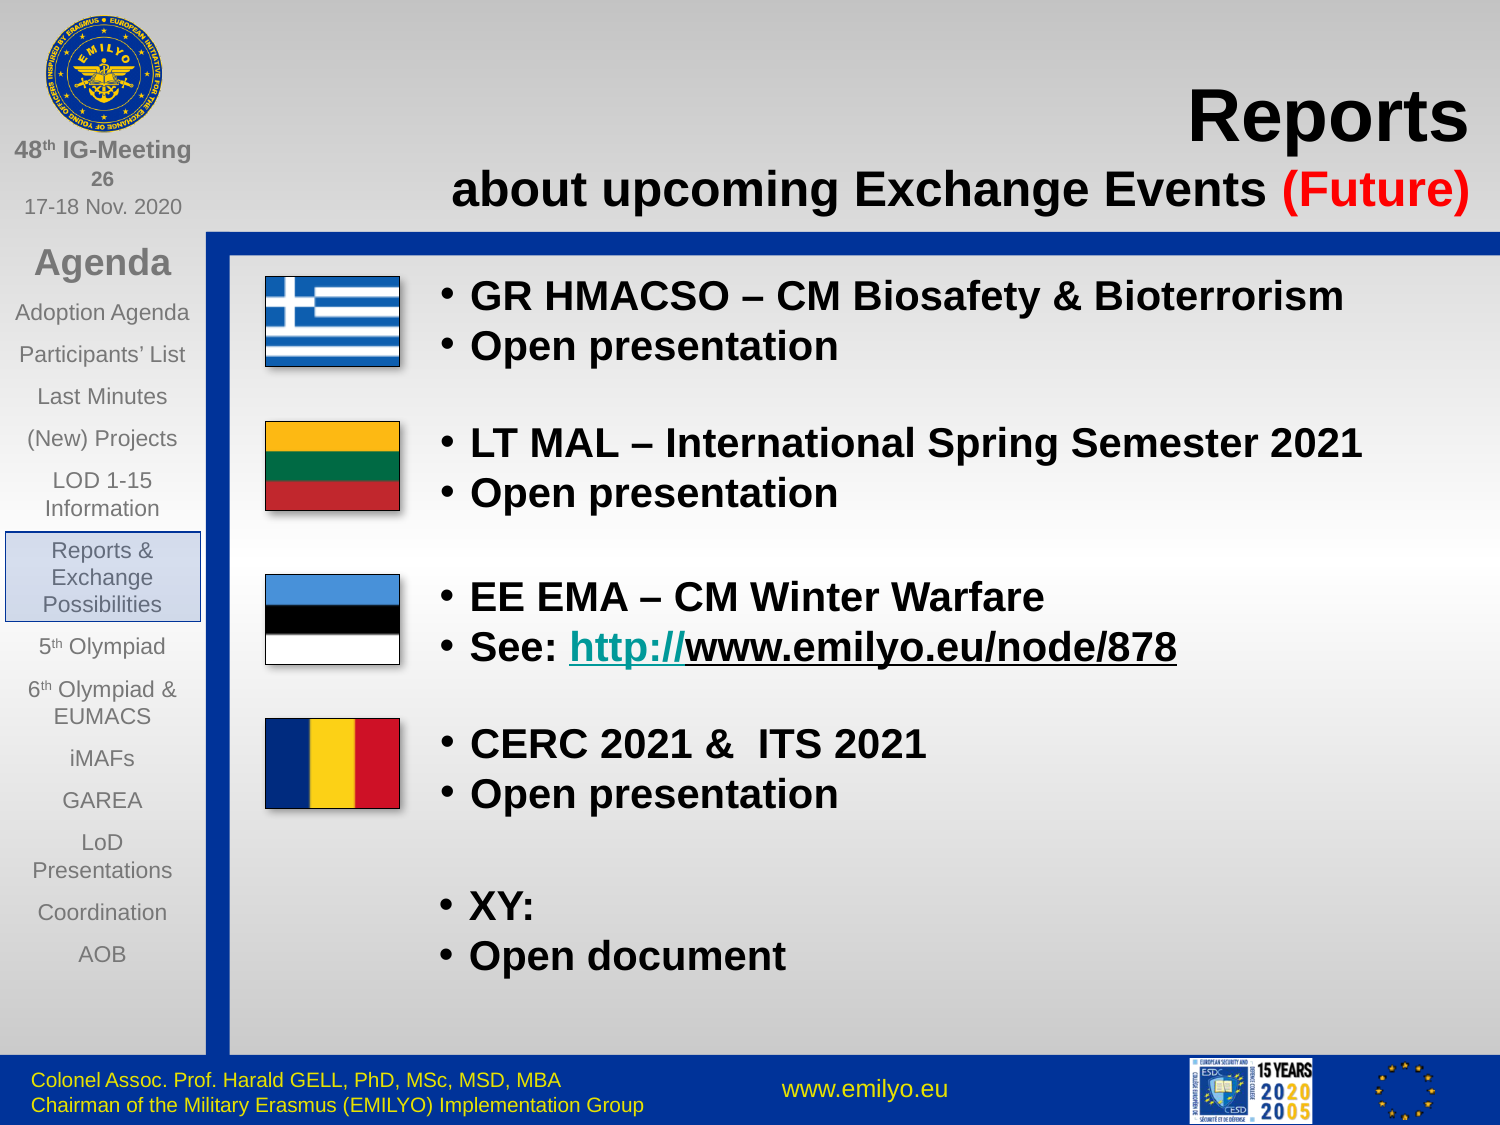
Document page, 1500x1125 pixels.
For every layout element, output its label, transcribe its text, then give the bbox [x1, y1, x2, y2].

text_box EE EMA – CM Winter Warfare See: http://www.emilyo.eu/node/878 [424, 562, 1482, 678]
text_box LT MAL – International Spring Semester 2021 Open presentation [425, 408, 1483, 524]
title Reports about upcoming Exchange Events (Future) [207, 28, 1471, 217]
picture [265, 421, 399, 511]
picture [45, 14, 163, 133]
picture [265, 276, 399, 366]
text_box CERC 2021 & ITS 2021 Open presentation [425, 709, 1483, 824]
picture [265, 574, 399, 664]
text_box XY: Open document [424, 871, 1482, 987]
text_box [5, 532, 201, 622]
picture [1189, 1058, 1313, 1124]
picture [265, 718, 399, 808]
picture [1374, 1060, 1435, 1120]
text_box GR HMACSO – CM Biosafety & Bioterrorism Open presentation [425, 261, 1483, 376]
